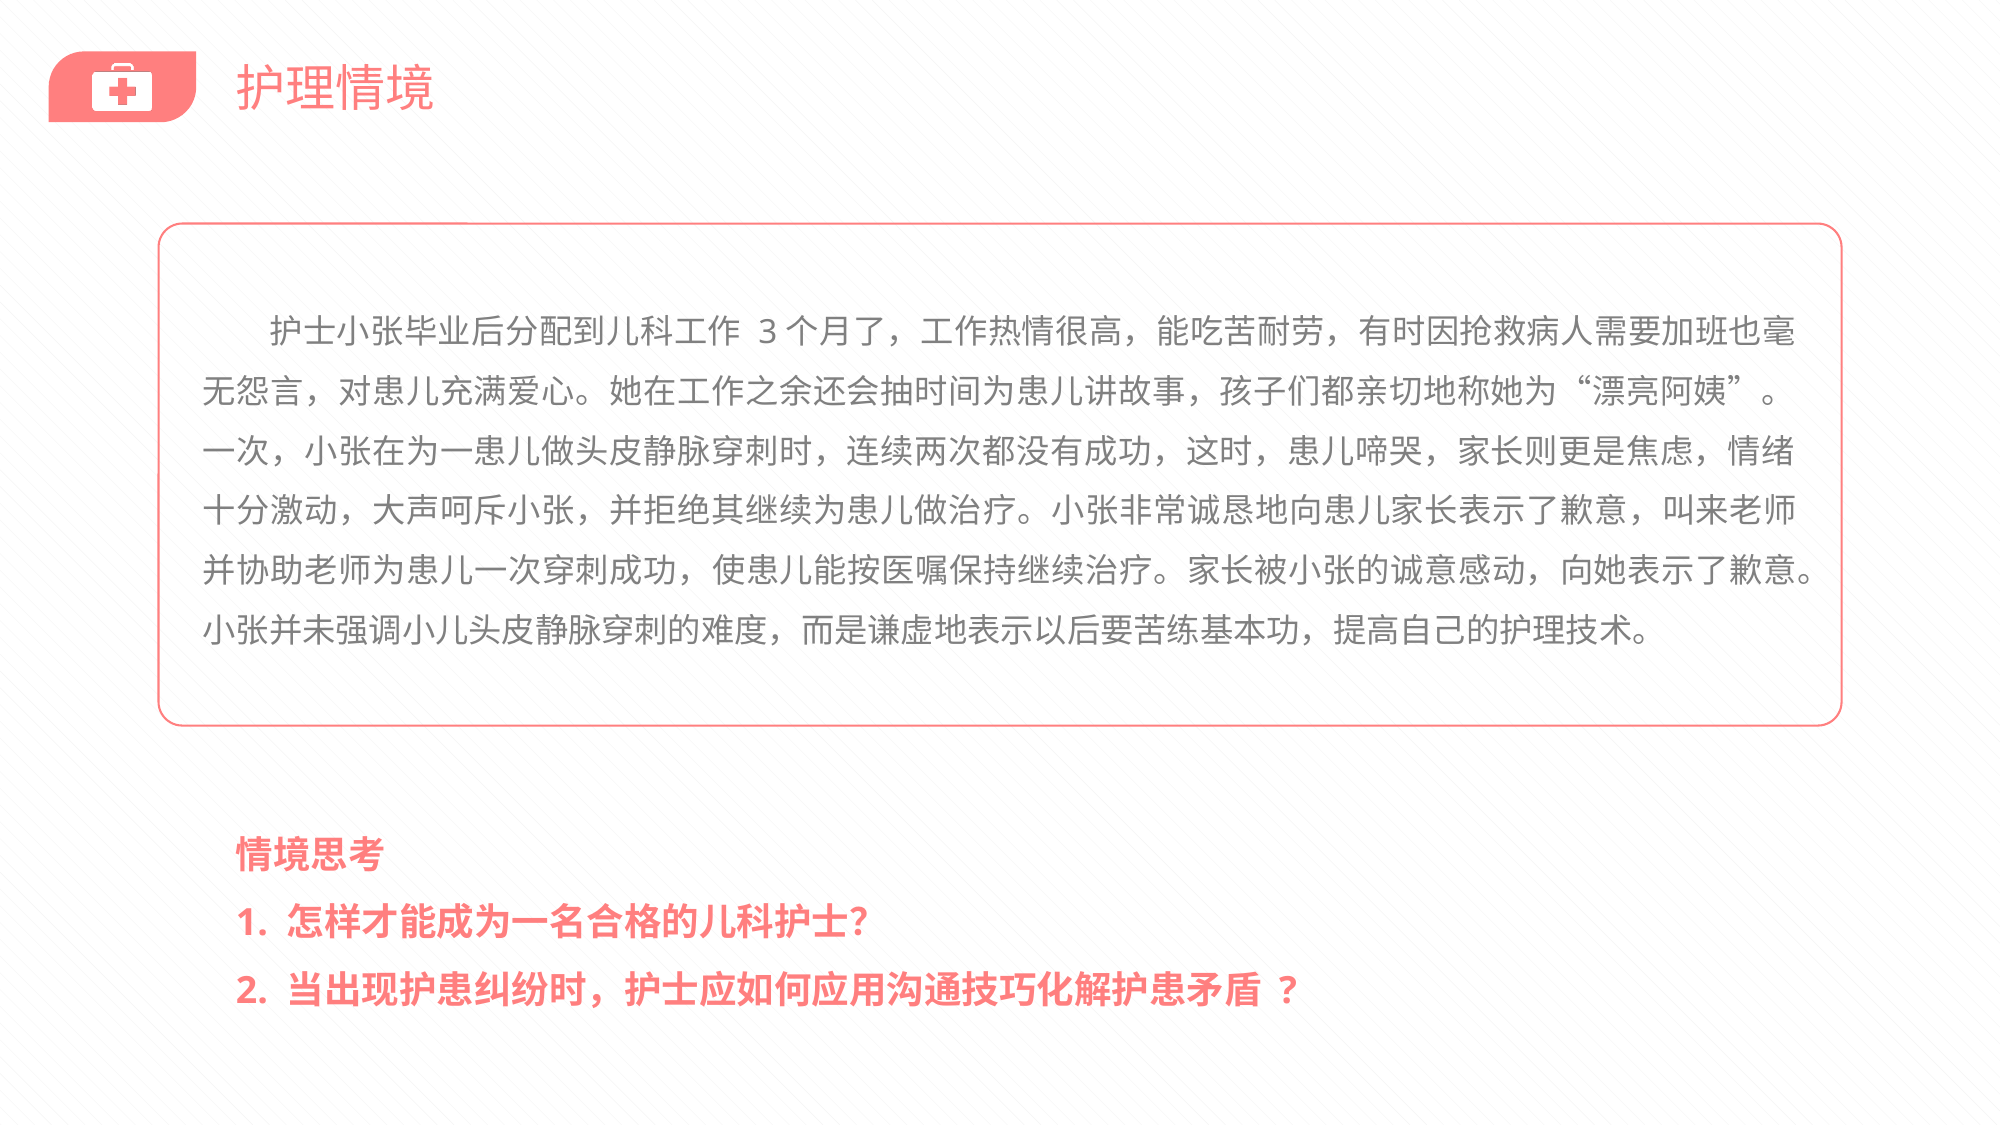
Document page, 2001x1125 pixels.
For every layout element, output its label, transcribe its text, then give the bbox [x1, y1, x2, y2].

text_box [48, 42, 1934, 132]
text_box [158, 223, 1842, 726]
text_box 情境思考 1. 怎样才能成为一名合格的儿科护士？ 2. 当出现护患纠纷时，护士应如何应用沟通技巧化解护患矛盾 ? [220, 800, 1787, 1012]
